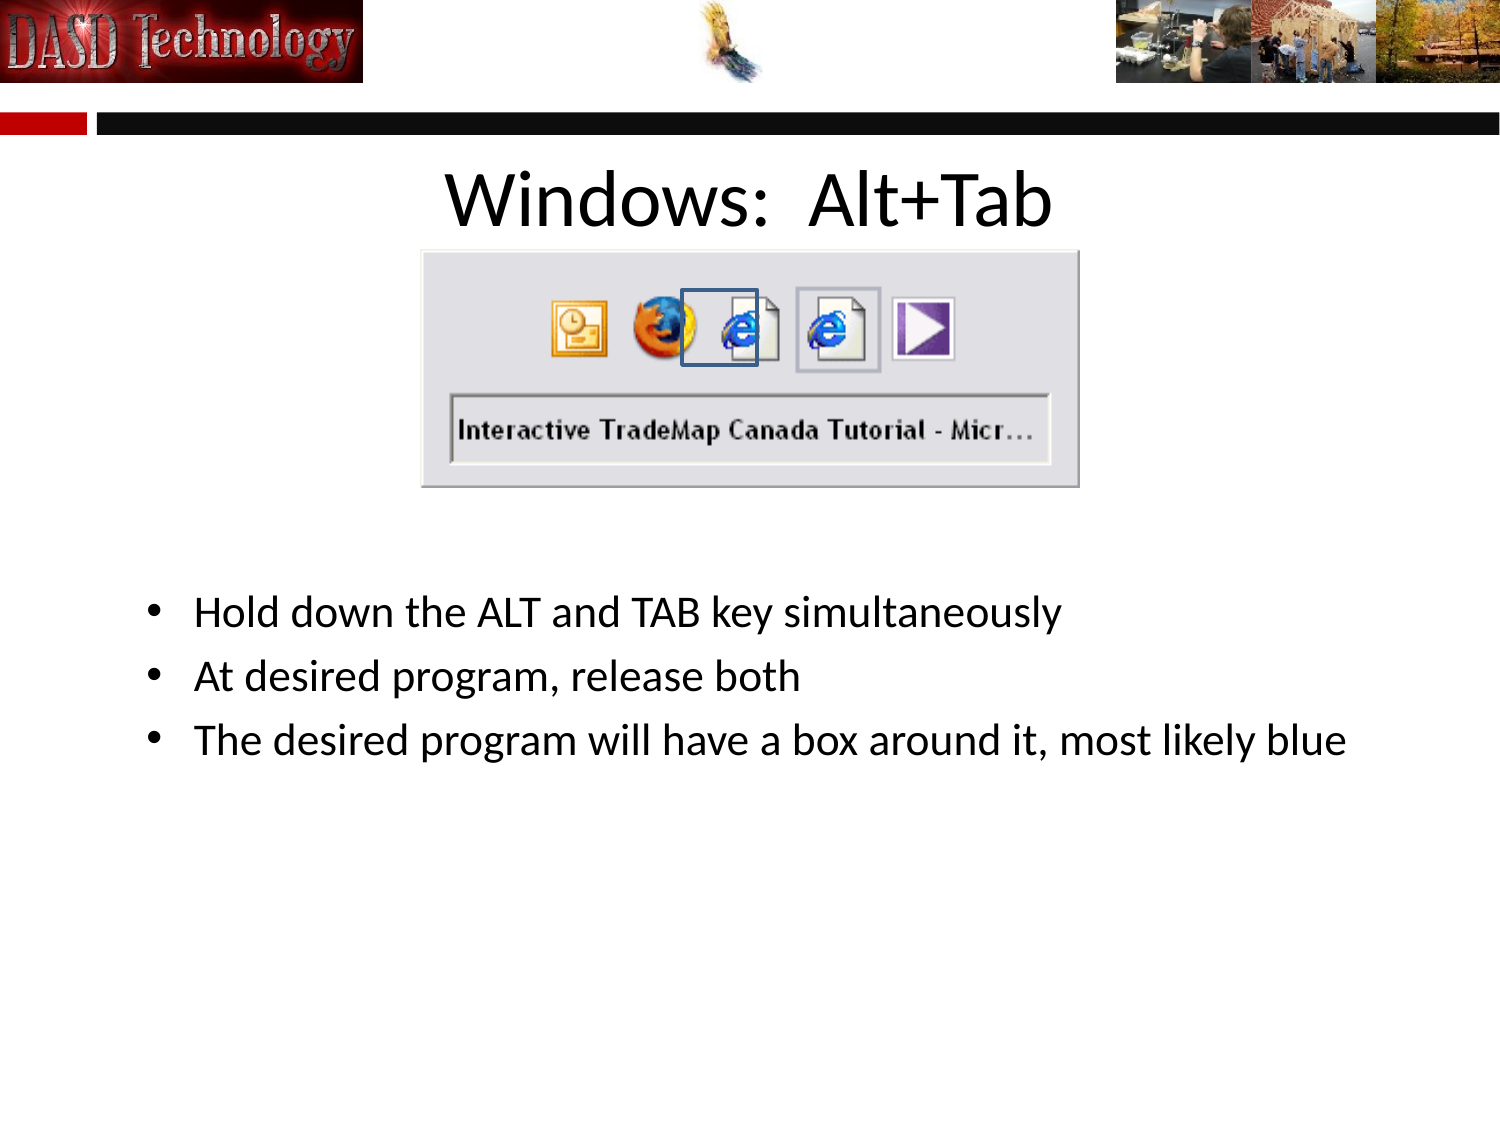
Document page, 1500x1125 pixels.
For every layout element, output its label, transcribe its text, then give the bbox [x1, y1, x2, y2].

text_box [1116, 0, 1500, 83]
title Windows: Alt+Tab [75, 137, 1425, 250]
text_box [95, 110, 1500, 137]
text_box [0, 110, 89, 137]
picture [699, 0, 764, 83]
list Hold down the ALT and TAB key simultaneously At desired program, release both The desired program will have a box around it, most likely blue [131, 575, 1369, 825]
picture [0, 0, 363, 84]
picture [420, 249, 1080, 488]
